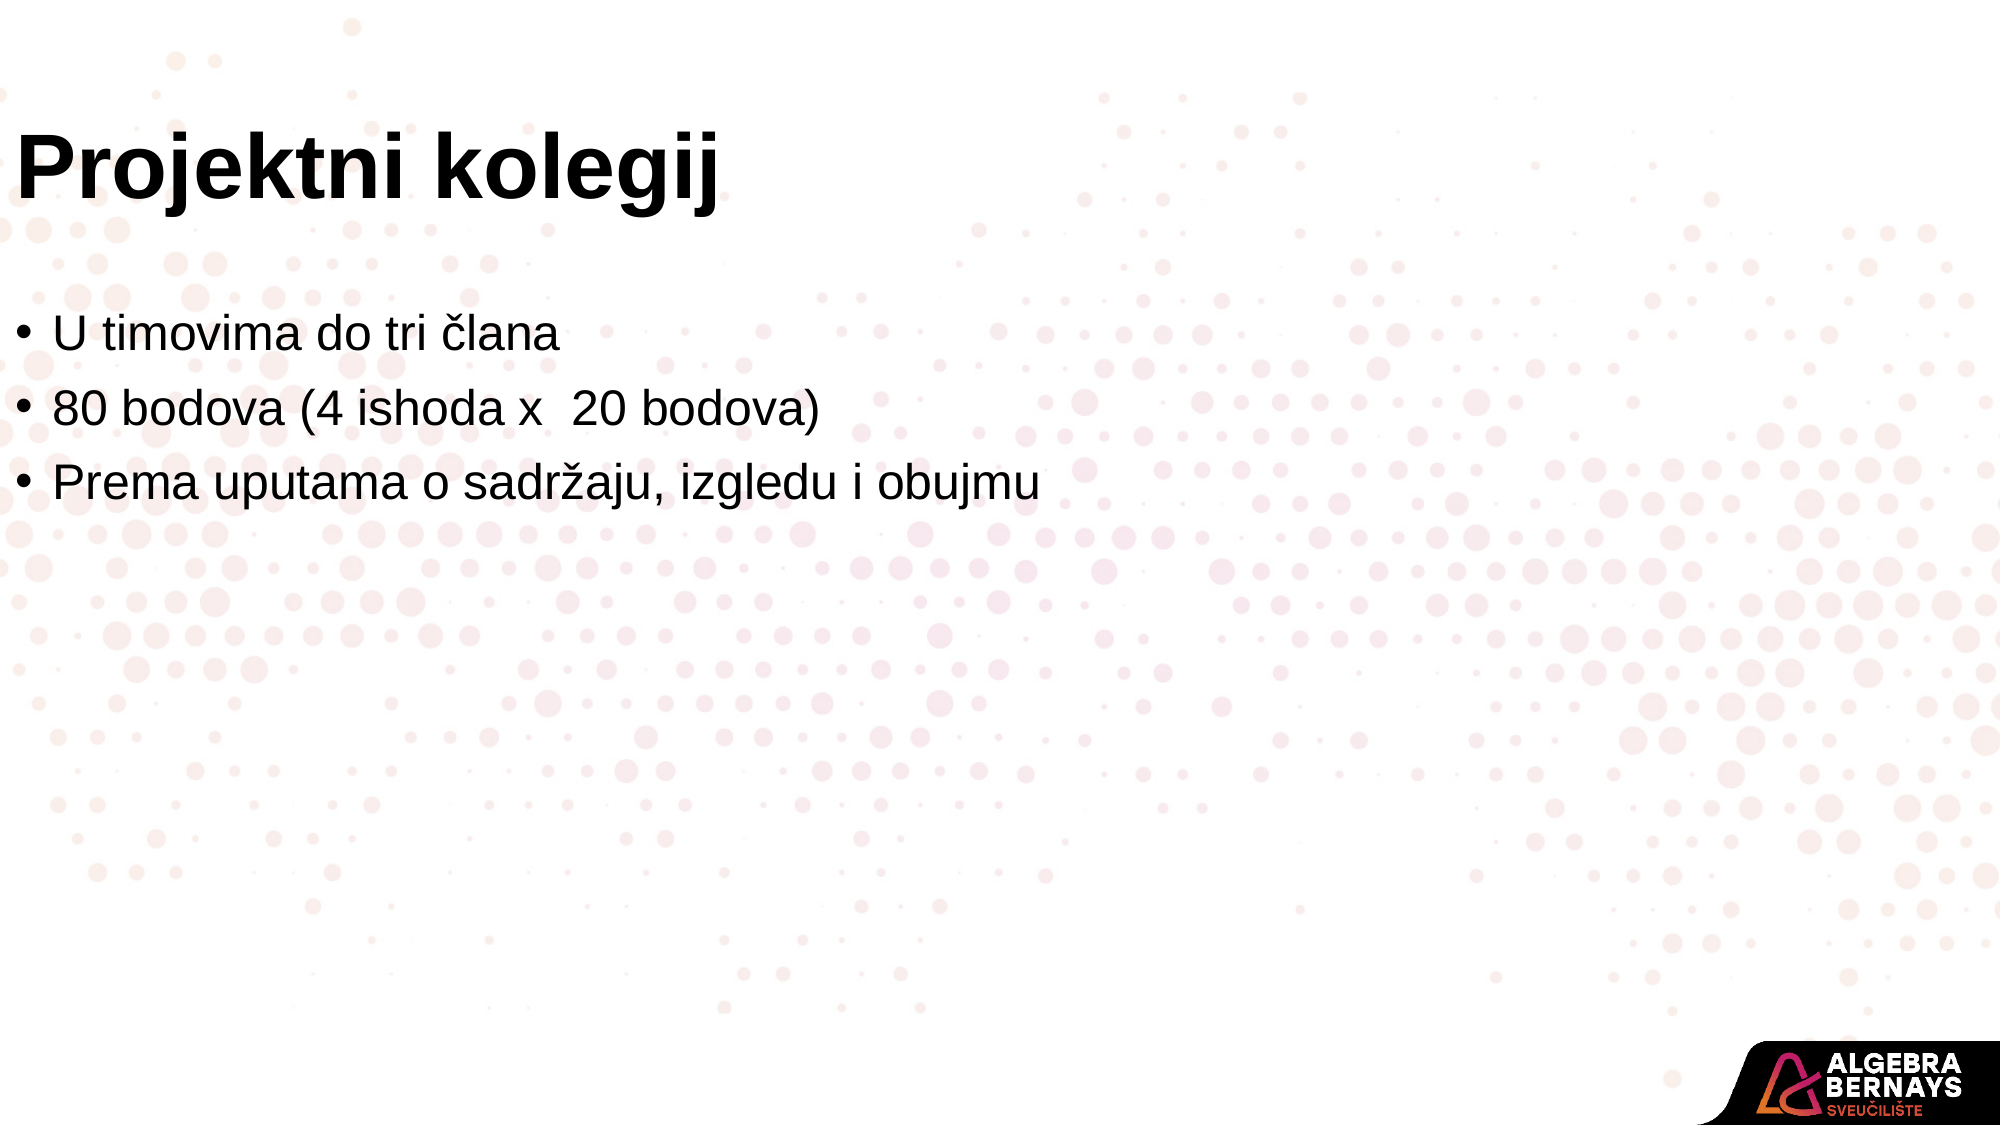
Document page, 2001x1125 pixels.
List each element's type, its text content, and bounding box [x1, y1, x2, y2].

picture [0, 0, 2000, 1125]
title Projektni kolegij [0, 59, 1725, 278]
list U timovima do tri člana 80 bodova (4 ishoda x 20 bodova) Prema uputama o sadržaju, izgledu i obujmu [0, 299, 1725, 1014]
